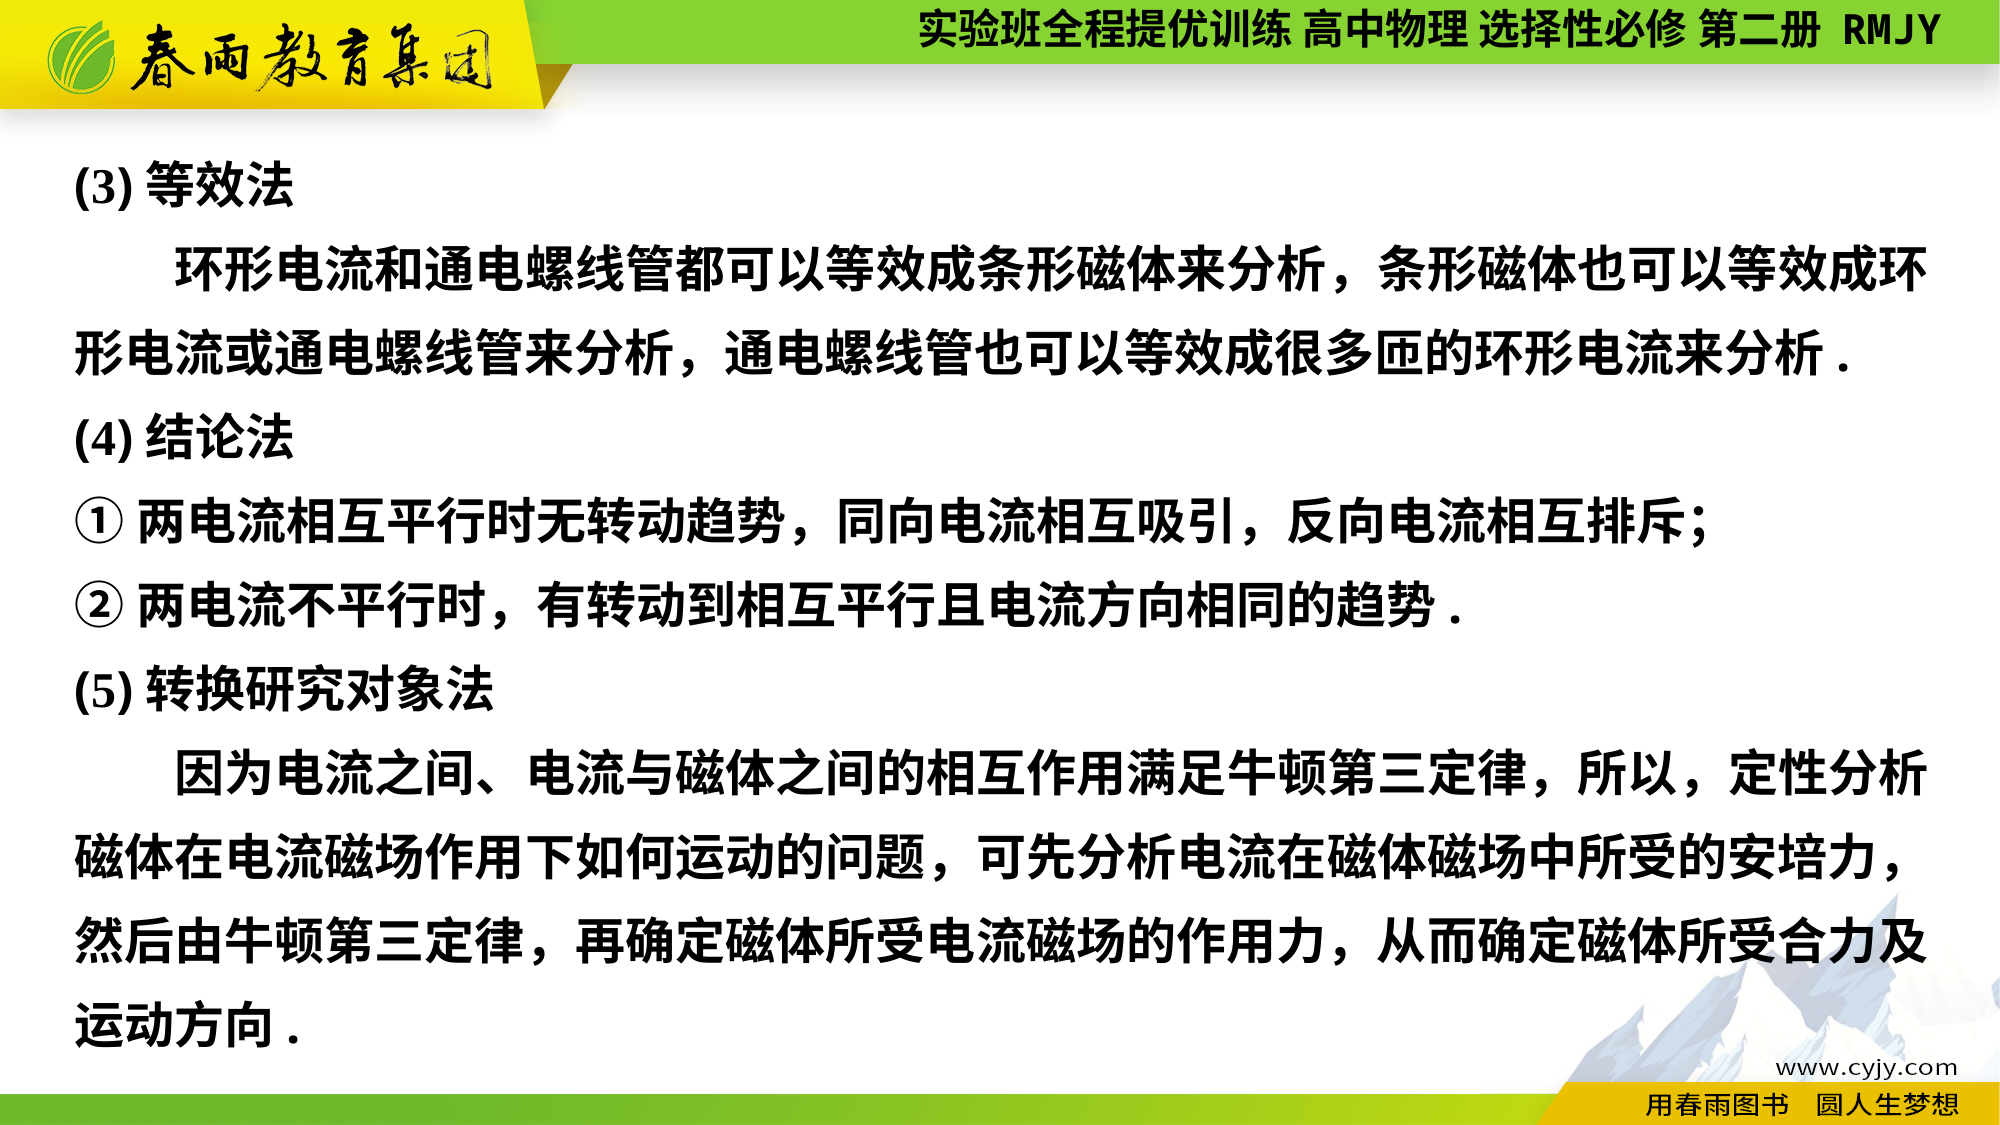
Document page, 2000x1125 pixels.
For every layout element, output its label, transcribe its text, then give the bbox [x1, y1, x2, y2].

list (3)等效法 环形电流和通电螺线管都可以等效成条形磁体来分析，条形磁体也可以等效成环形电流或通电螺线管来分析，通电螺线管也可以等效成很多匝的环形电流来分析. (4)结论法 ①两电流相互平行时无转动趋势，同向电流相互吸引，反向电流相互排斥； ②两电流不平行时，有转动到相互平行且电流方向相同的趋势. (5)转换研究对象法 因为电流之间、电流与磁体之间的相互作用满足牛顿第三定律，所以，定性分析磁体在电流磁场作用下如何运动的问题，可先分析电流在磁体磁场中所受的安培力，然后由牛顿第三定律，再确定磁体所受电流磁场的作用力，从而确定磁体所受合力及运动方向. [59, 122, 1944, 1058]
picture [0, 0, 2000, 1125]
